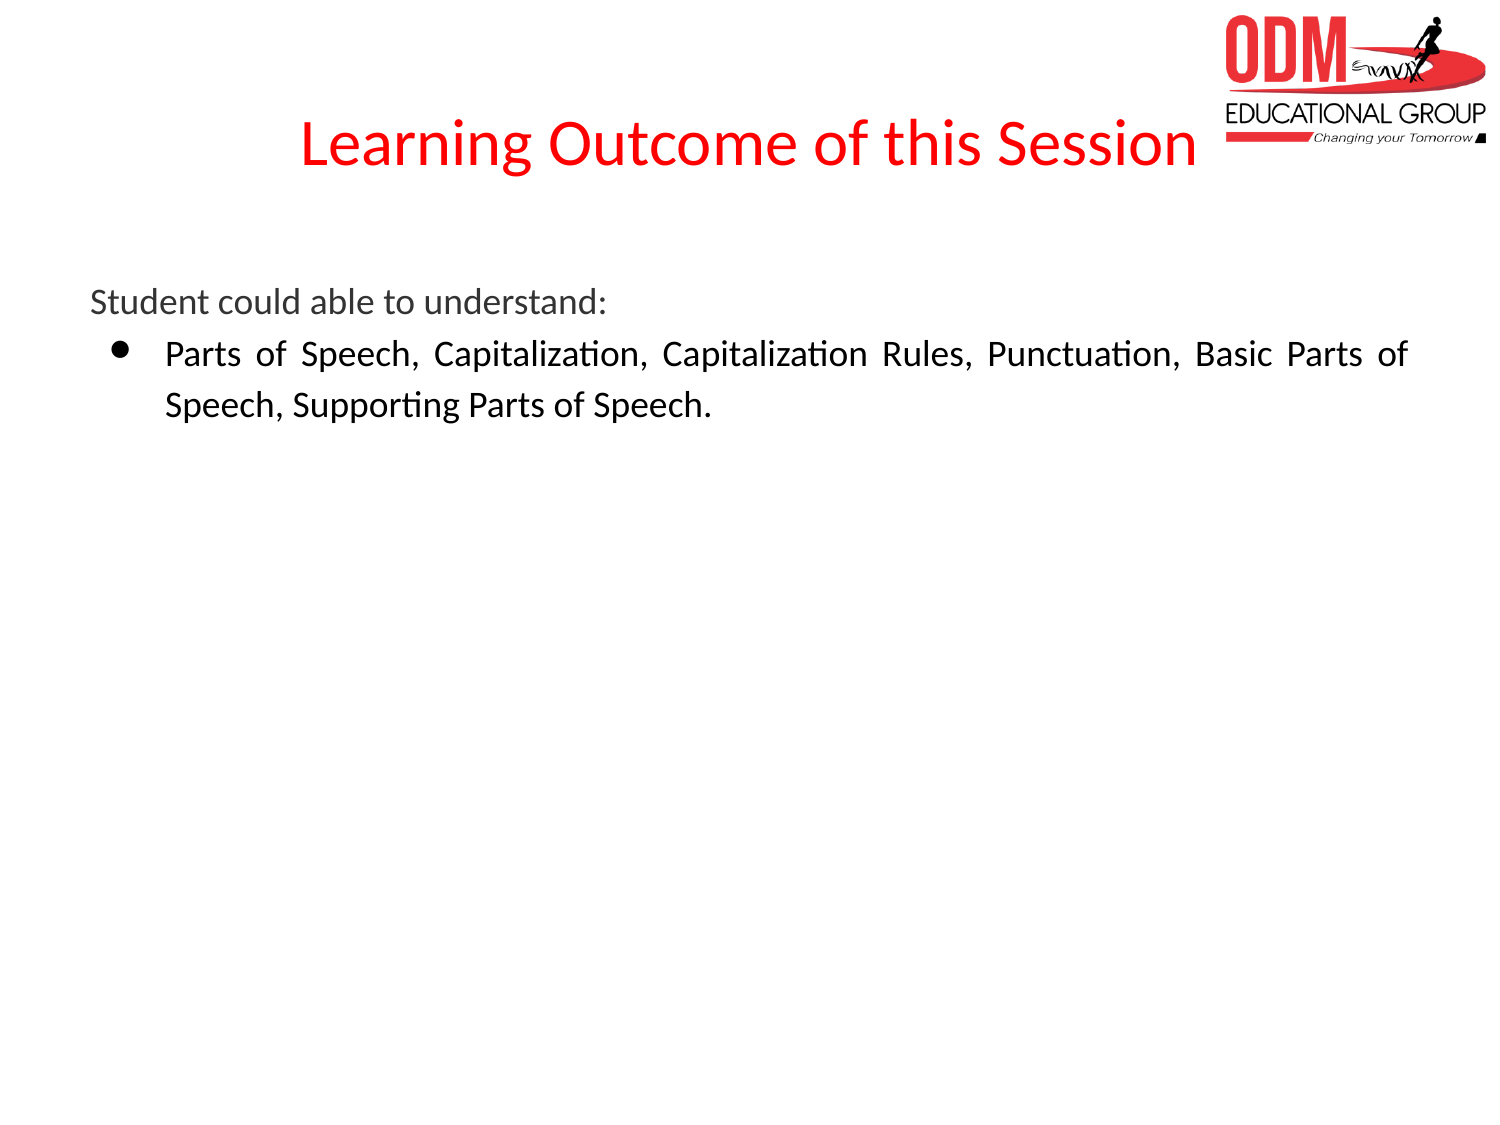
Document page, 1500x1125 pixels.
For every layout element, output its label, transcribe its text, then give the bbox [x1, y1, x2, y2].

picture [1226, 14, 1486, 144]
list Student could able to understand: Parts of Speech, Capitalization, Capitalization Rules, Punctuation, Basic Parts of Speech, Supporting Parts of Speech. [75, 262, 1425, 1005]
title Learning Outcome of this Session [75, 45, 1425, 233]
